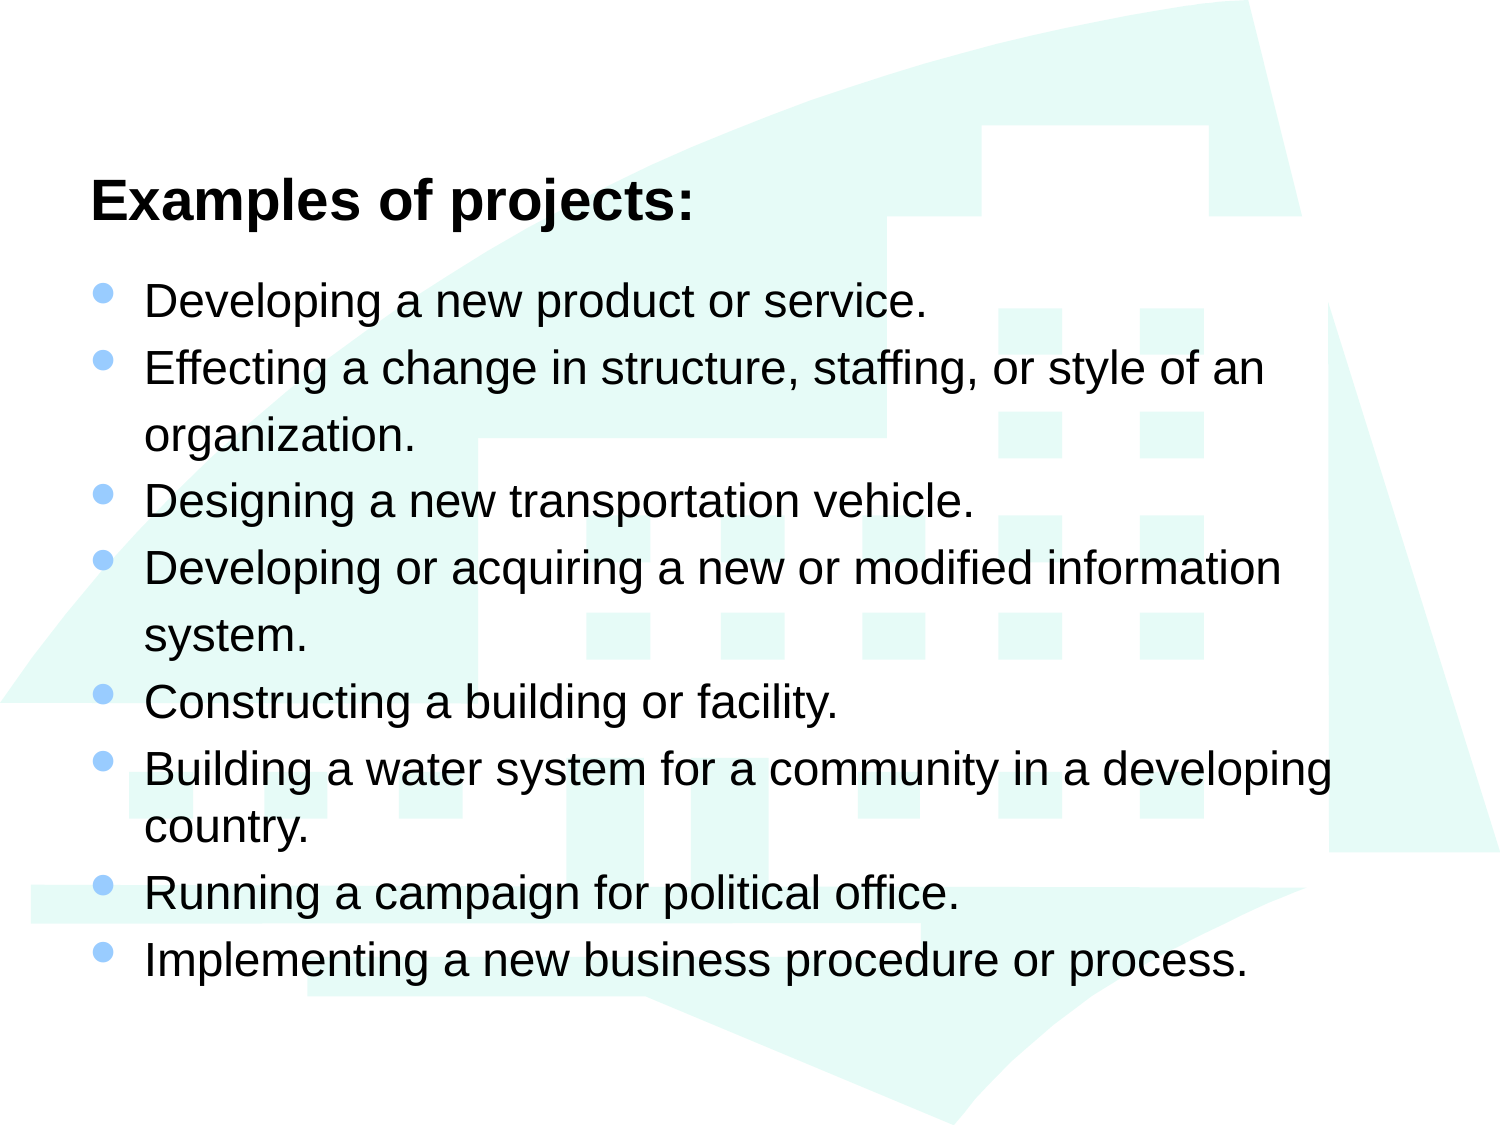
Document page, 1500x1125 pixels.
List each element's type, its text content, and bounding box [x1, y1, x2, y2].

title Examples of projects: [75, 162, 1425, 262]
list Developing a new product or service. Effecting a change in structure, staffing, or style of an organization. Designing a new transportation vehicle. Developing or acquiring a new or modified information system. Constructing a building or facility. Building a water system for a community in a developing country. Running a campaign for political office. Implementing a new business procedure or process. [75, 262, 1447, 1005]
